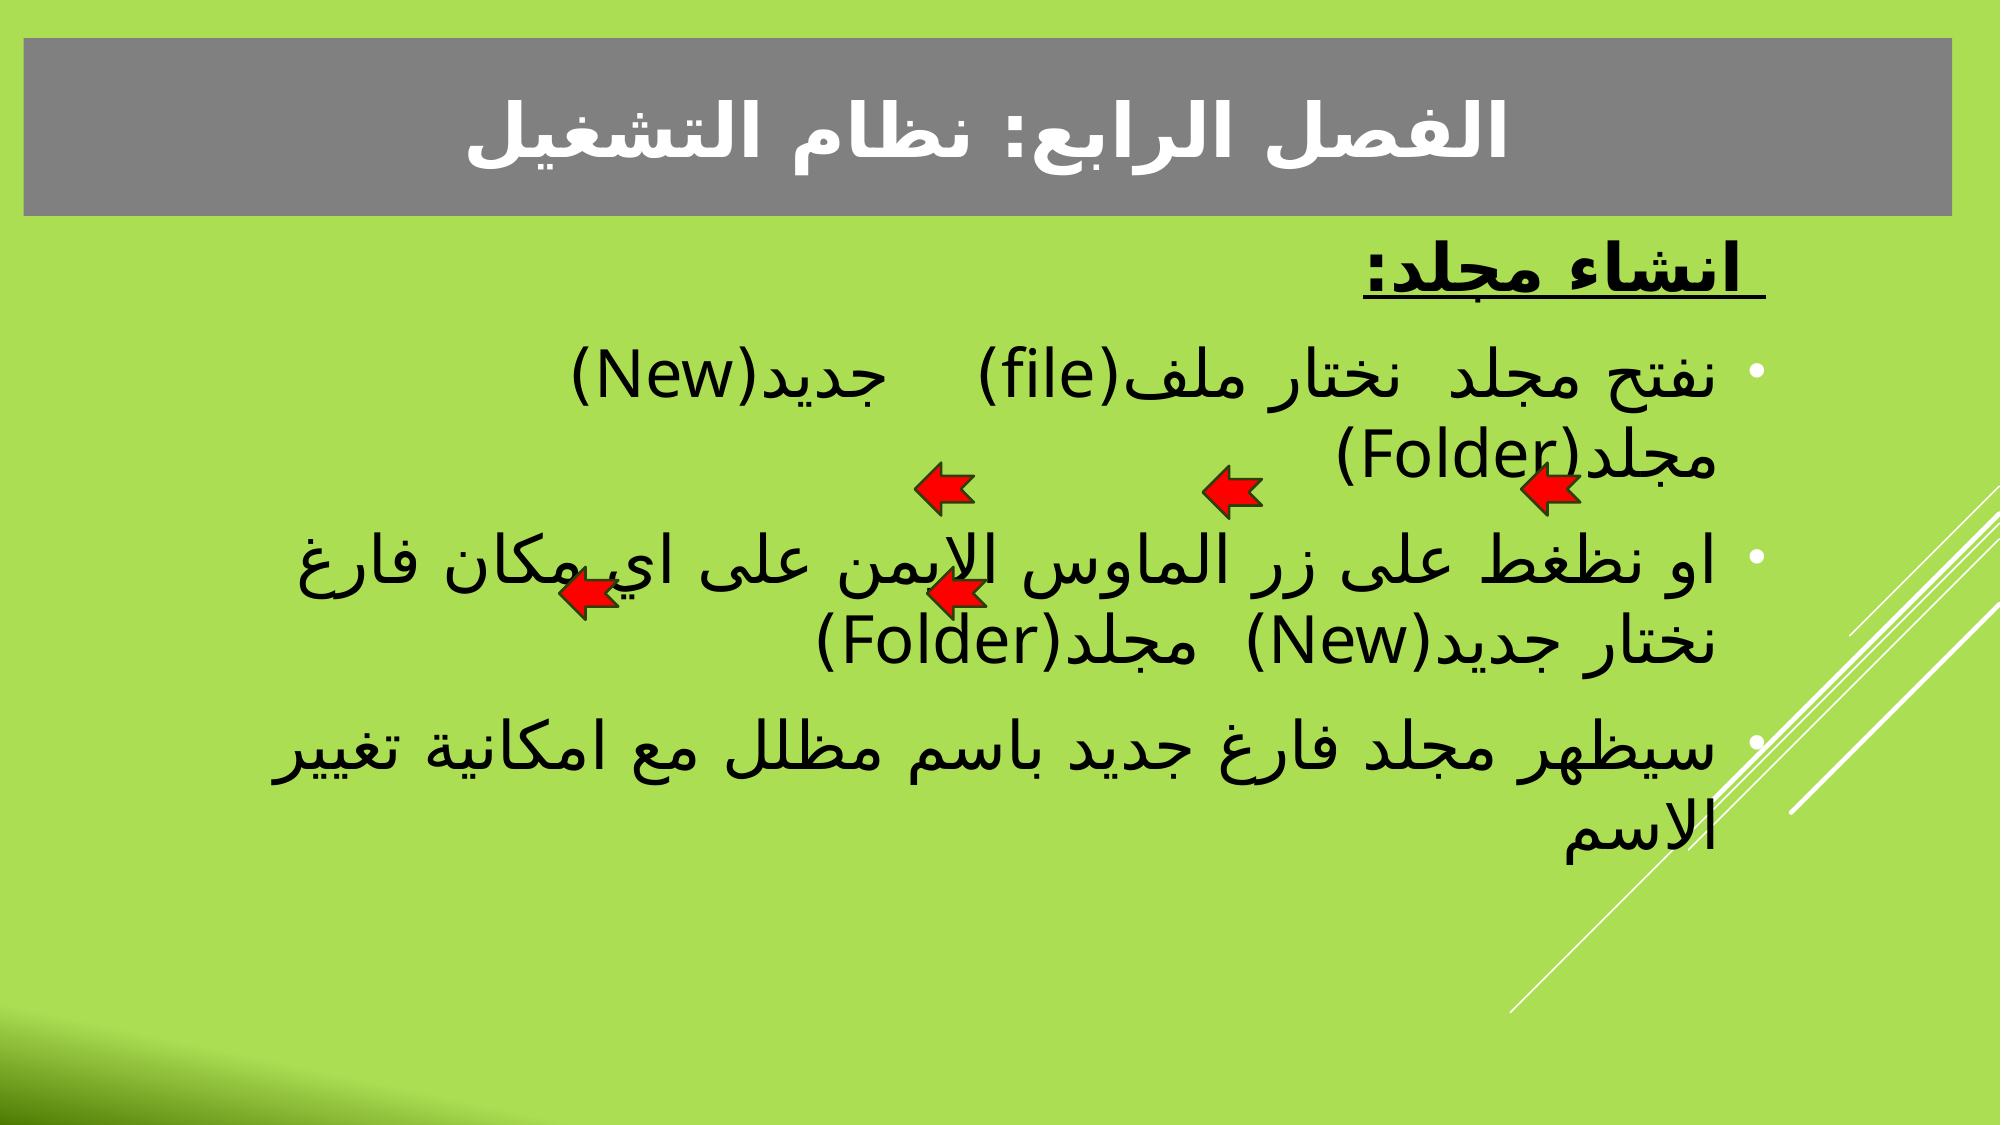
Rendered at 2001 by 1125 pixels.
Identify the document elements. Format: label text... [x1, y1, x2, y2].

text_box [926, 565, 988, 621]
text_box [558, 565, 620, 621]
text_box [1201, 464, 1264, 520]
text_box الفصل الرابع: نظام التشغيل [23, 38, 1953, 216]
list انشاء مجلد: نفتح مجلد نختار ملف(file) جديد(New) مجلد(Folder) او نظغط على زر الماوس الايمن على اي مكان فارغ نختار جديد(New) مجلد(Folder) سيظهر مجلد فارغ جديد باسم مظلل مع امكانية تغيير الاسم [145, 161, 1782, 926]
text_box [913, 461, 976, 517]
text_box [1520, 461, 1582, 517]
